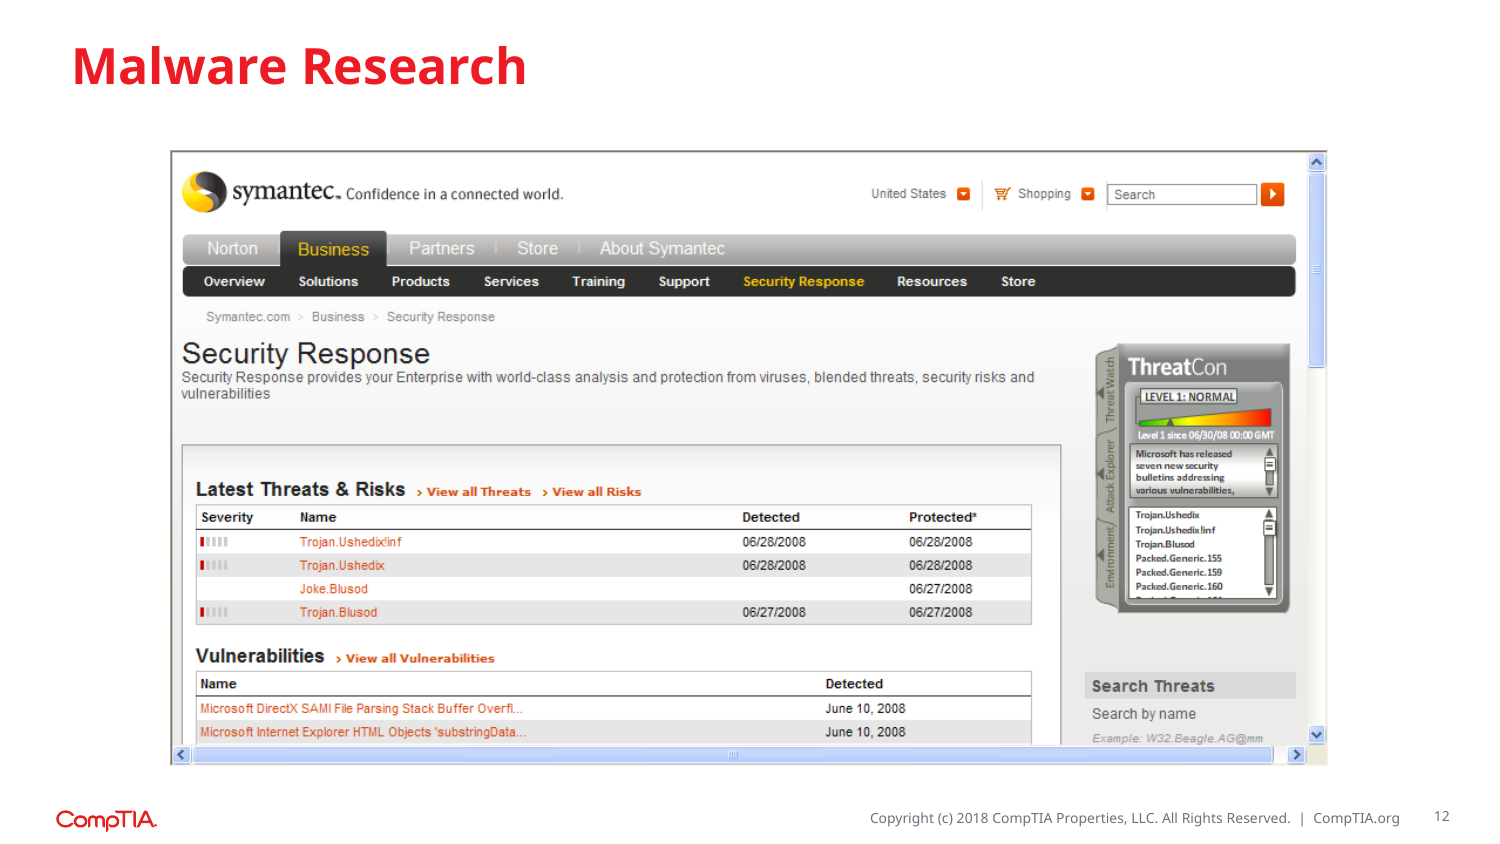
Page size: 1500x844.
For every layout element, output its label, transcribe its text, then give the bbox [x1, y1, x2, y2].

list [170, 149, 1329, 767]
title Malware Research [56, 12, 1444, 117]
slide_number 12 [1407, 800, 1450, 835]
